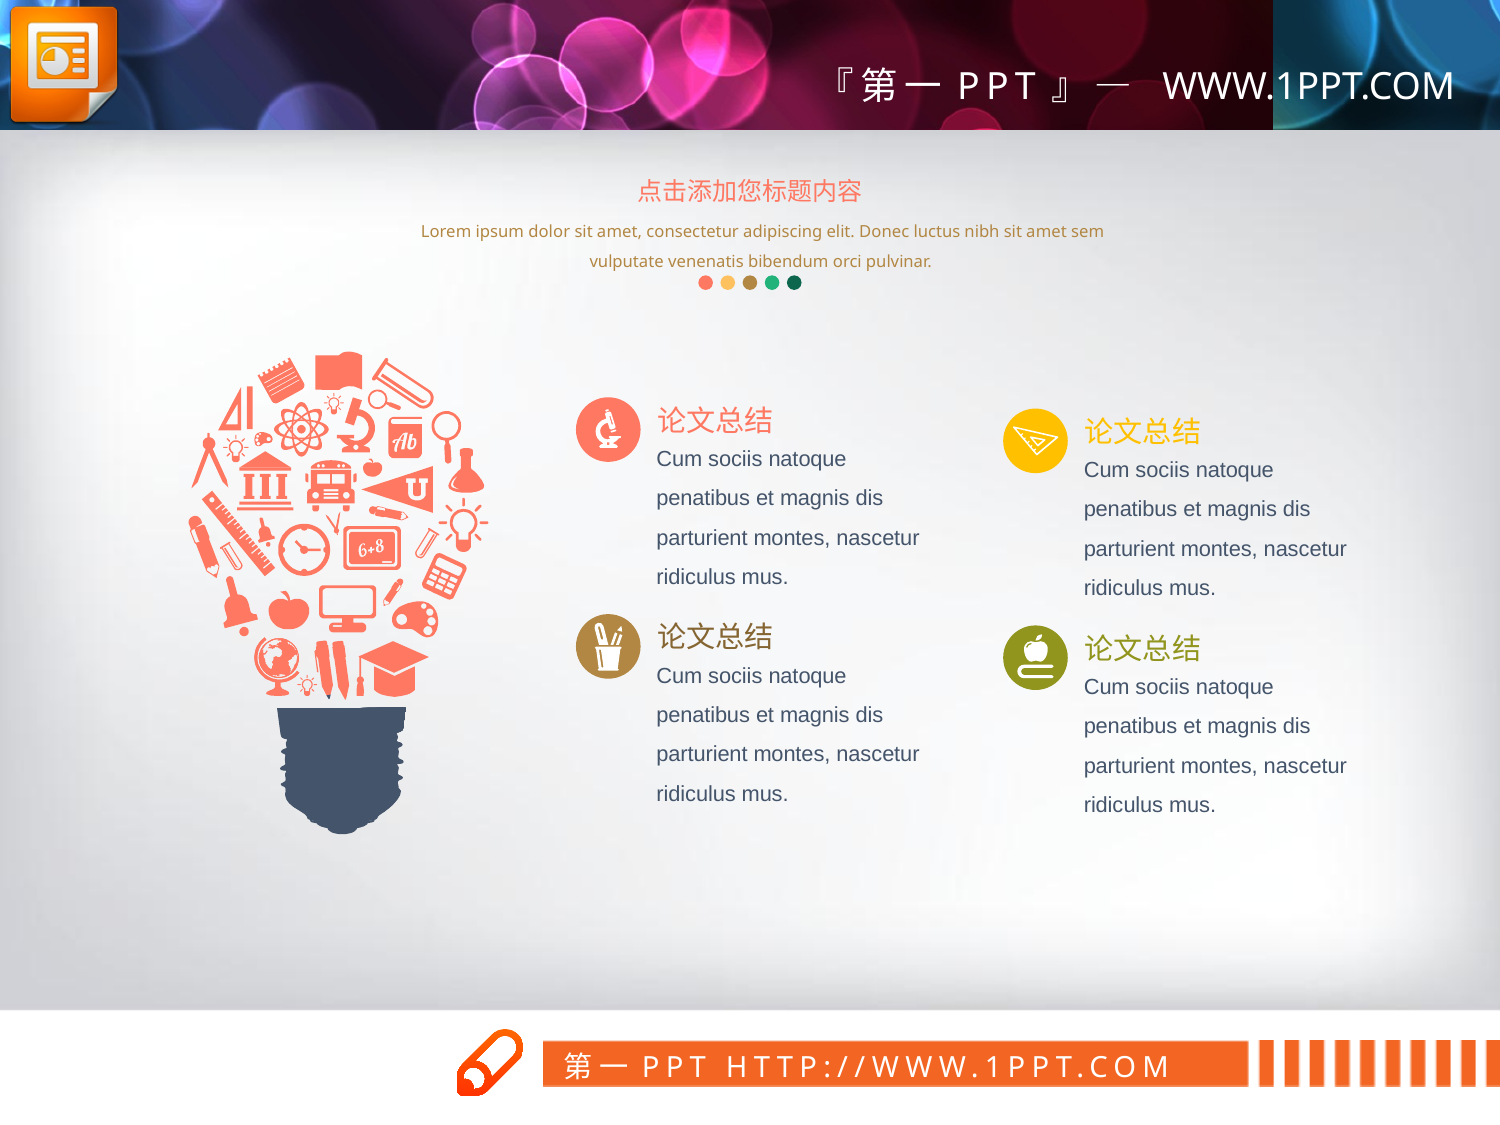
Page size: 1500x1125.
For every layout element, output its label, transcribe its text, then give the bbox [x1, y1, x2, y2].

text_box [239, 626, 249, 637]
text_box 论文总结 [642, 394, 790, 445]
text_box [236, 451, 294, 511]
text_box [276, 693, 406, 835]
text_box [356, 640, 430, 697]
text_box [431, 410, 462, 464]
text_box [188, 515, 217, 579]
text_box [367, 389, 402, 410]
text_box 论文总结 [1069, 622, 1217, 673]
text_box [325, 511, 341, 536]
text_box [307, 460, 355, 504]
text_box [233, 438, 249, 449]
text_box [257, 357, 305, 402]
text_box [575, 613, 641, 679]
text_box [1002, 625, 1068, 691]
text_box [422, 554, 467, 600]
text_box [575, 396, 641, 463]
text_box [336, 397, 376, 453]
text_box [319, 585, 377, 633]
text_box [219, 541, 243, 571]
text_box Lorem ipsum dolor sit amet, consectetur adipiscing elit. Donec luctus nibh sit amet sem vulputate venenatis bibendum orci pulvinar. [404, 203, 1122, 279]
text_box [201, 497, 273, 577]
text_box [388, 419, 422, 459]
text_box [258, 519, 273, 547]
text_box [312, 505, 320, 512]
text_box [217, 386, 253, 431]
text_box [191, 432, 229, 489]
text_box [273, 401, 329, 457]
text_box [448, 447, 485, 493]
text_box [438, 521, 448, 525]
picture [543, 1040, 1500, 1087]
text_box 论文总结 [1069, 405, 1217, 456]
text_box [305, 473, 309, 483]
text_box [353, 473, 357, 483]
text_box Cum sociis natoque penatibus et magnis dis parturient montes, nascetur ridiculus mus. [641, 423, 958, 596]
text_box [314, 640, 334, 696]
text_box [342, 505, 350, 512]
text_box [445, 504, 482, 552]
text_box [326, 392, 344, 415]
text_box [343, 526, 401, 570]
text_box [698, 275, 802, 291]
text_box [371, 357, 434, 409]
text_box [1002, 408, 1068, 474]
picture [0, 0, 1500, 1012]
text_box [268, 590, 310, 630]
text_box [361, 467, 433, 513]
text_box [278, 523, 331, 577]
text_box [414, 527, 440, 559]
text_box [383, 578, 404, 607]
text_box [368, 506, 409, 521]
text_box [335, 640, 350, 692]
text_box [254, 432, 268, 447]
text_box [223, 580, 258, 629]
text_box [254, 637, 300, 697]
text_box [362, 458, 383, 477]
text_box Cum sociis natoque penatibus et magnis dis parturient montes, nascetur ridiculus mus. [1068, 435, 1386, 608]
text_box Cum sociis natoque penatibus et magnis dis parturient montes, nascetur ridiculus mus. [1068, 652, 1386, 825]
text_box [315, 351, 363, 390]
text_box Cum sociis natoque penatibus et magnis dis parturient montes, nascetur ridiculus mus. [641, 640, 958, 813]
text_box 论文总结 [642, 611, 790, 662]
text_box [479, 521, 489, 525]
text_box [392, 601, 439, 638]
text_box 点击添加您标题内容 [622, 168, 878, 213]
